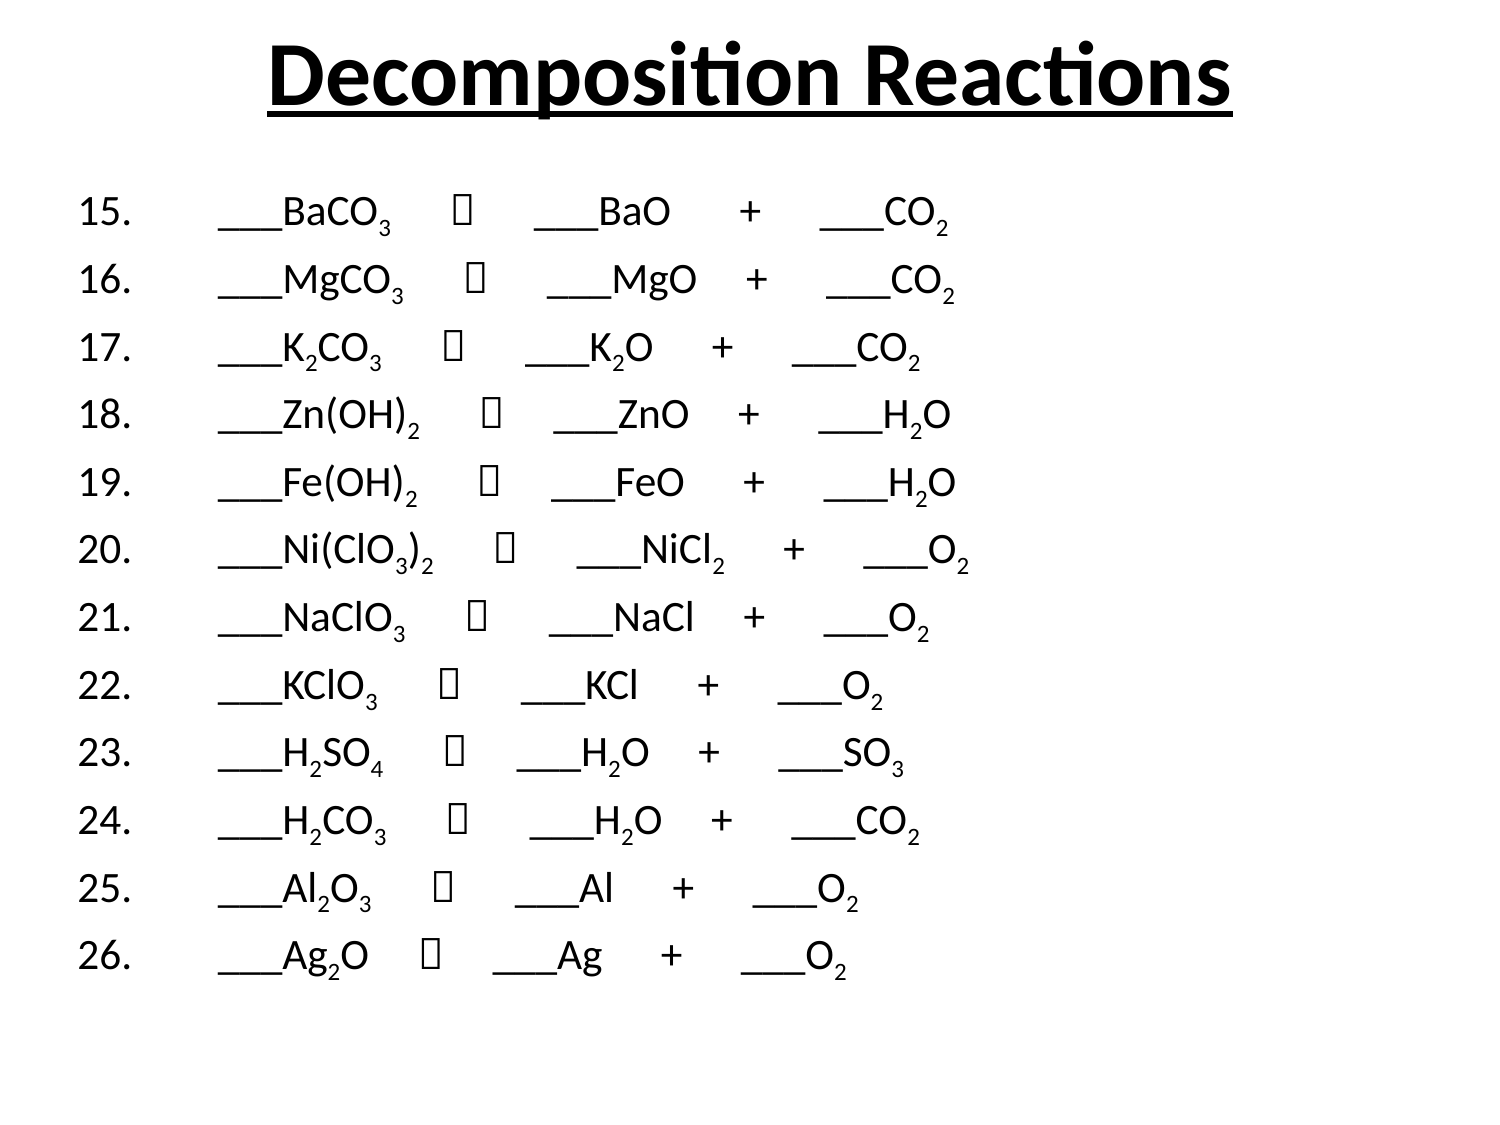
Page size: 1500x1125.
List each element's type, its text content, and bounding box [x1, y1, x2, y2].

list 15. ___BaCO3  ___BaO + ___CO2 16. ___MgCO3  ___MgO + ___CO2 17. ___K2CO3  ___K2O + ___CO2 18. ___Zn(OH)2  ___ZnO + ___H2O 19. ___Fe(OH)2  ___FeO + ___H2O 20. ___Ni(ClO3)2  ___NiCl2 + ___O2 21. ___NaClO3  ___NaCl + ___O2 22. ___KClO3  ___KCl + ___O2 23. ___H2SO4  ___H2O + ___SO3 24. ___H2CO3  ___H2O + ___CO2 25. ___Al2O3  ___Al + ___O2 26. ___Ag2O  ___Ag + ___O2 [62, 174, 1413, 1000]
title Decomposition Reactions [75, 0, 1425, 138]
